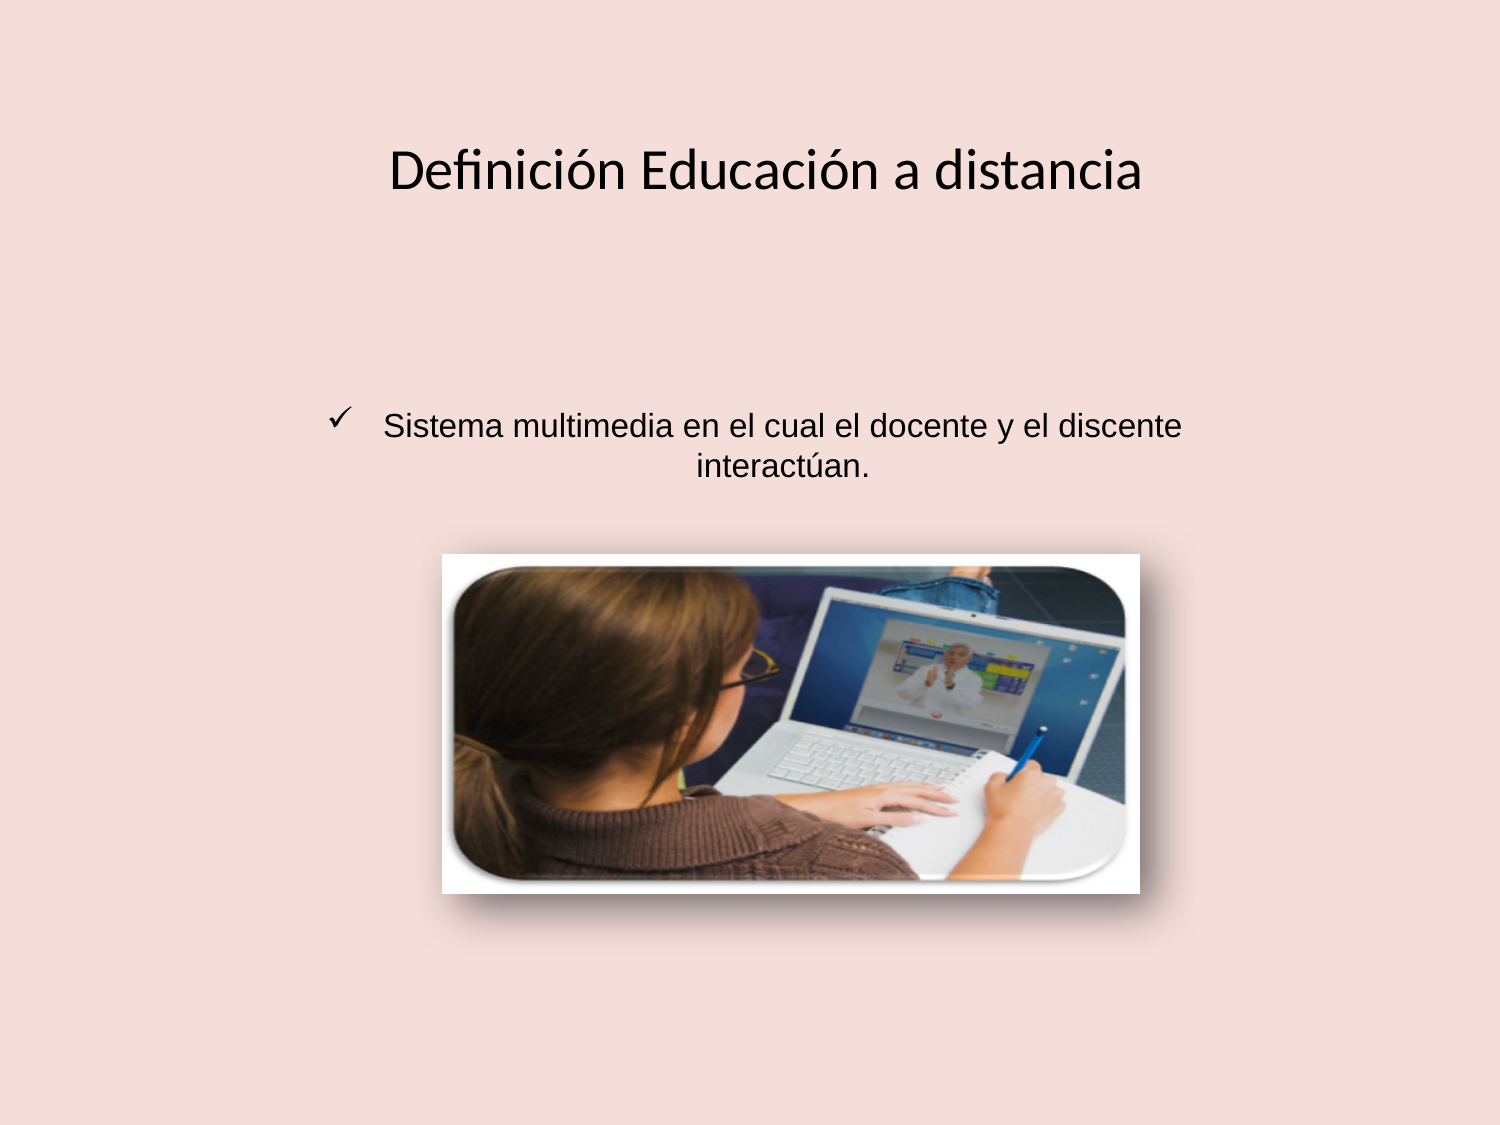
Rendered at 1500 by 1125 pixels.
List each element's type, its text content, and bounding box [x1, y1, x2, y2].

title Definición Educación a distancia [265, 78, 1282, 256]
subtitle Sistema multimedia en el cual el docente y el discente interactúan. [230, 397, 1281, 528]
picture [442, 554, 1140, 894]
